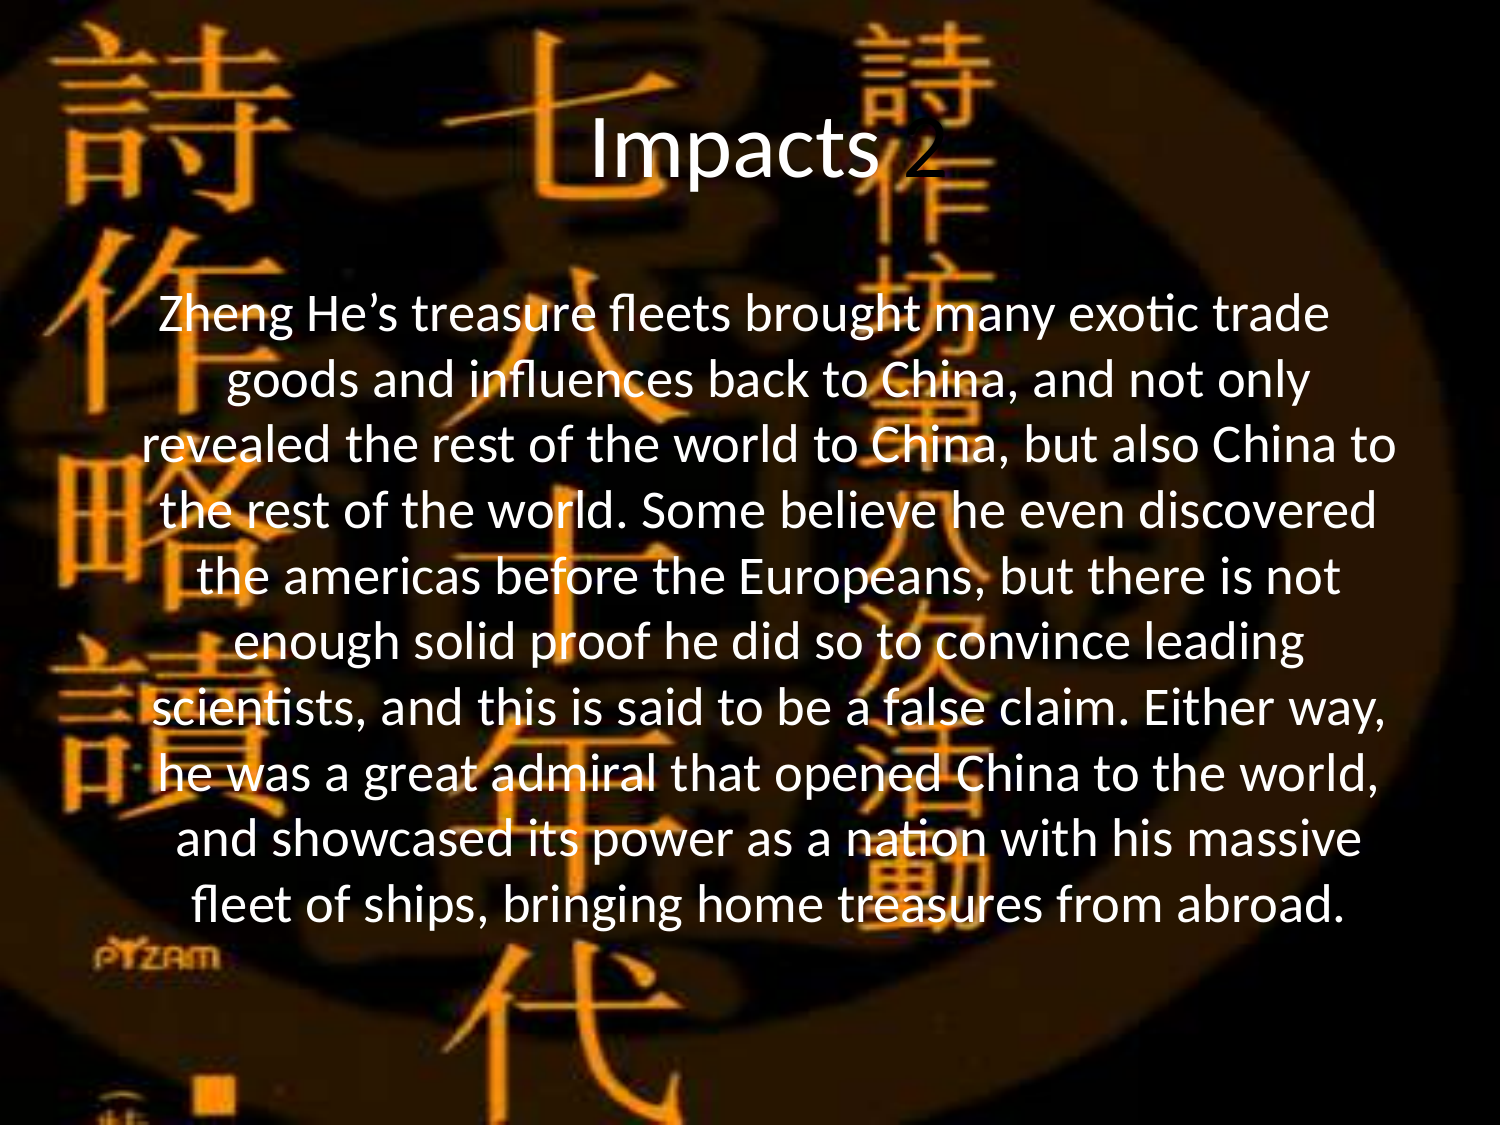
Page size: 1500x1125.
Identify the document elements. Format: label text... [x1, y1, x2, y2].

picture [0, 0, 1500, 1125]
list Zheng He’s treasure fleets brought many exotic trade goods and influences back to China, and not only revealed the rest of the world to China, but also China to the rest of the world. Some believe he even discovered the americas before the Europeans, but there is not enough solid proof he did so to convince leading scientists, and this is said to be a false claim. Either way, he was a great admiral that opened China to the world, and showcased its power as a nation with his massive fleet of ships, bringing home treasures from abroad. [70, 269, 1421, 1012]
title Impacts 2 [93, 46, 1444, 235]
